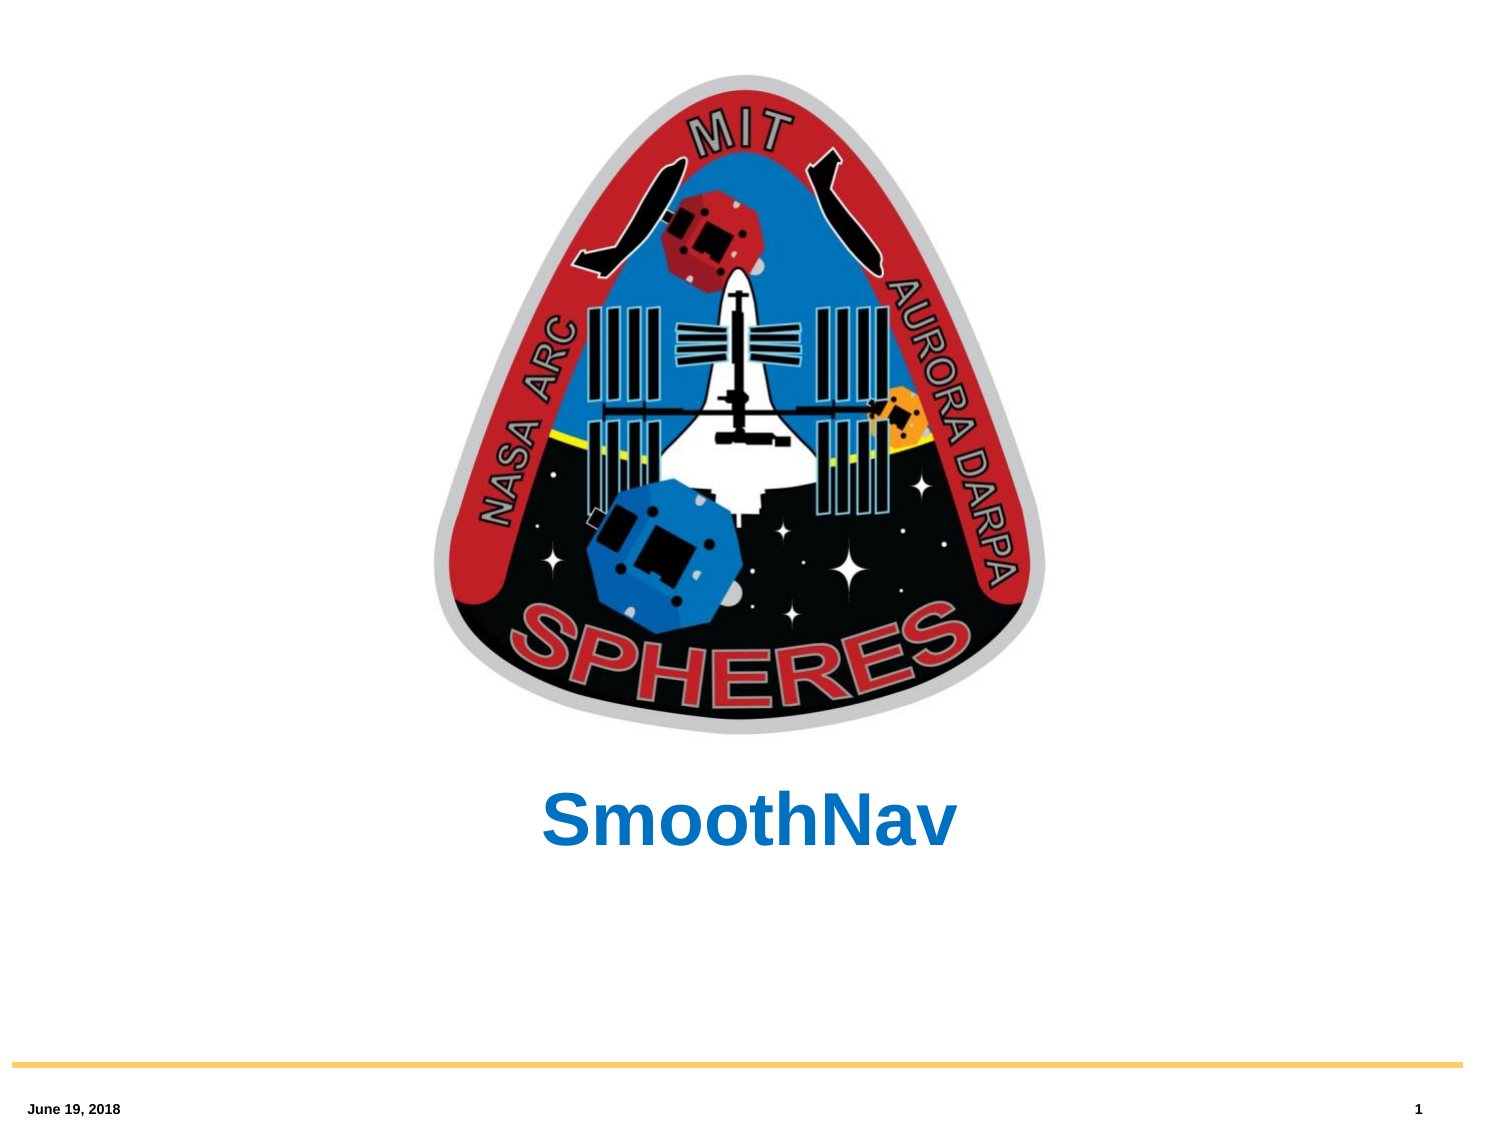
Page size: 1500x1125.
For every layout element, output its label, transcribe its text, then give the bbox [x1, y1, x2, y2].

picture [0, 0, 1500, 738]
subtitle SmoothNav [224, 762, 1276, 926]
